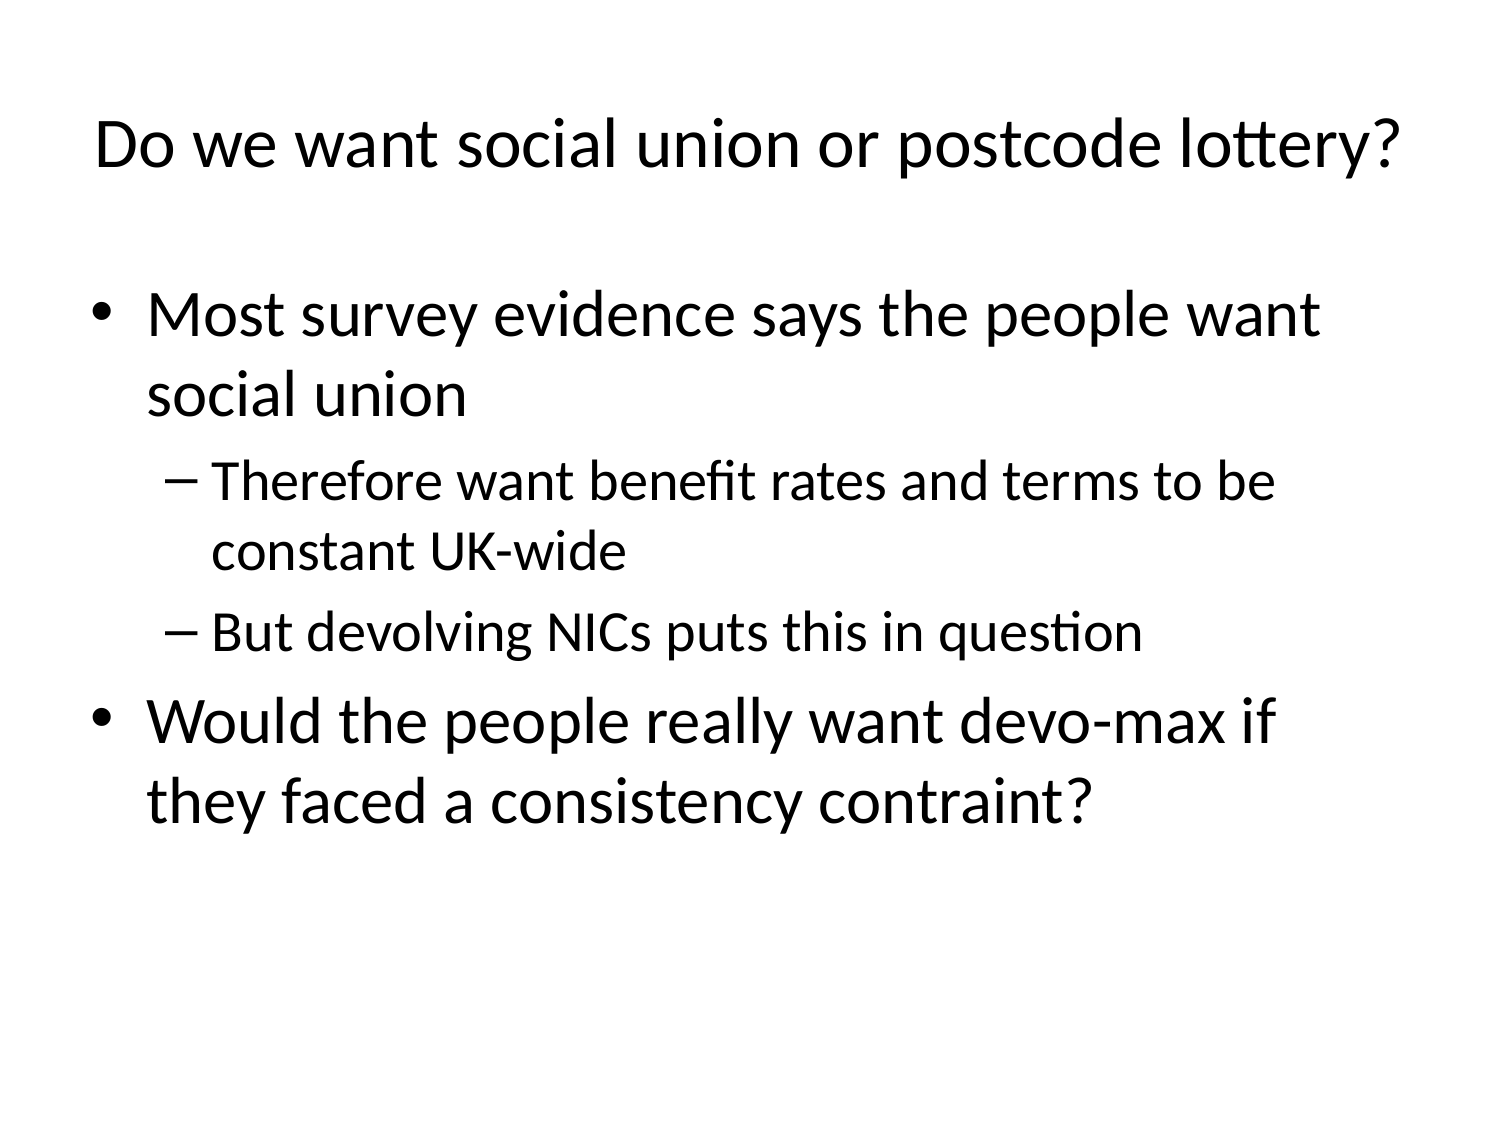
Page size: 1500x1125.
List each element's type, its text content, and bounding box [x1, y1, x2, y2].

title Do we want social union or postcode lottery? [75, 45, 1425, 233]
list Most survey evidence says the people want social union Therefore want benefit rates and terms to be constant UK-wide But devolving NICs puts this in question Would the people really want devo-max if they faced a consistency contraint? [75, 262, 1425, 1005]
